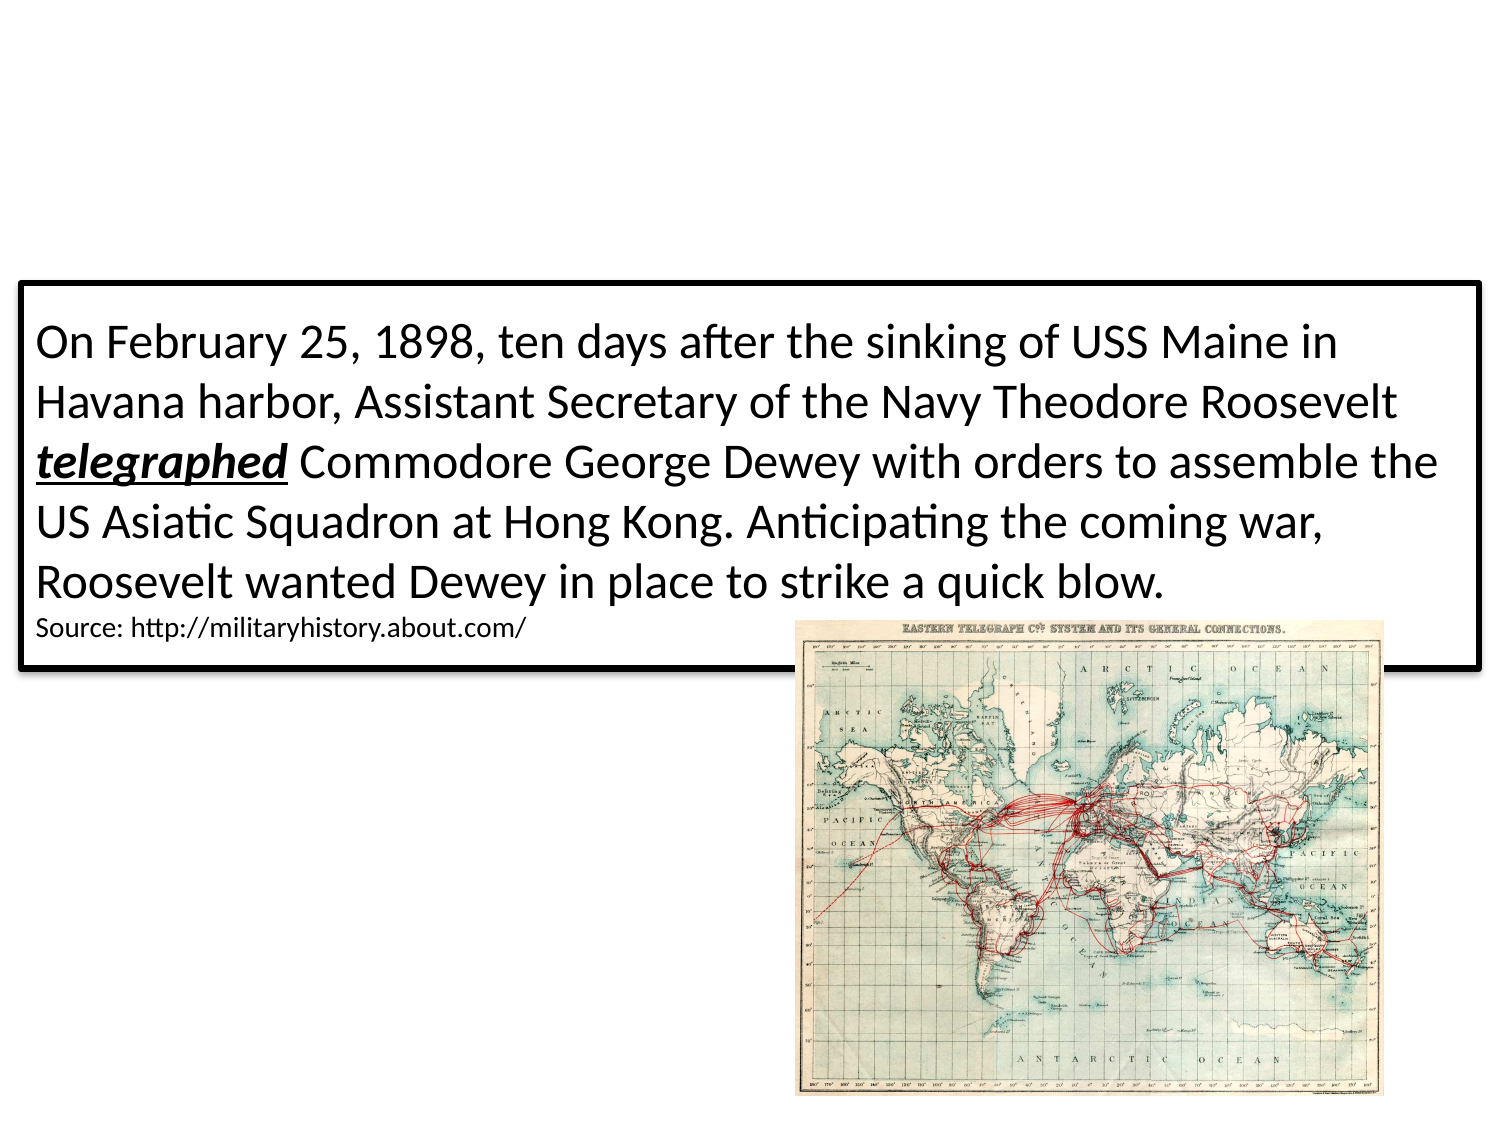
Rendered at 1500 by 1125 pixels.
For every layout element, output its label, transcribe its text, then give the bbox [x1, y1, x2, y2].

picture [795, 619, 1384, 1097]
text_box On February 25, 1898, ten days after the sinking of USS Maine in Havana harbor, Assistant Secretary of the Navy Theodore Roosevelt telegraphed Commodore George Dewey with orders to assemble the US Asiatic Squadron at Hong Kong. Anticipating the coming war, Roosevelt wanted Dewey in place to strike a quick blow. Source: http://militaryhistory.about.com/ [20, 283, 1480, 669]
